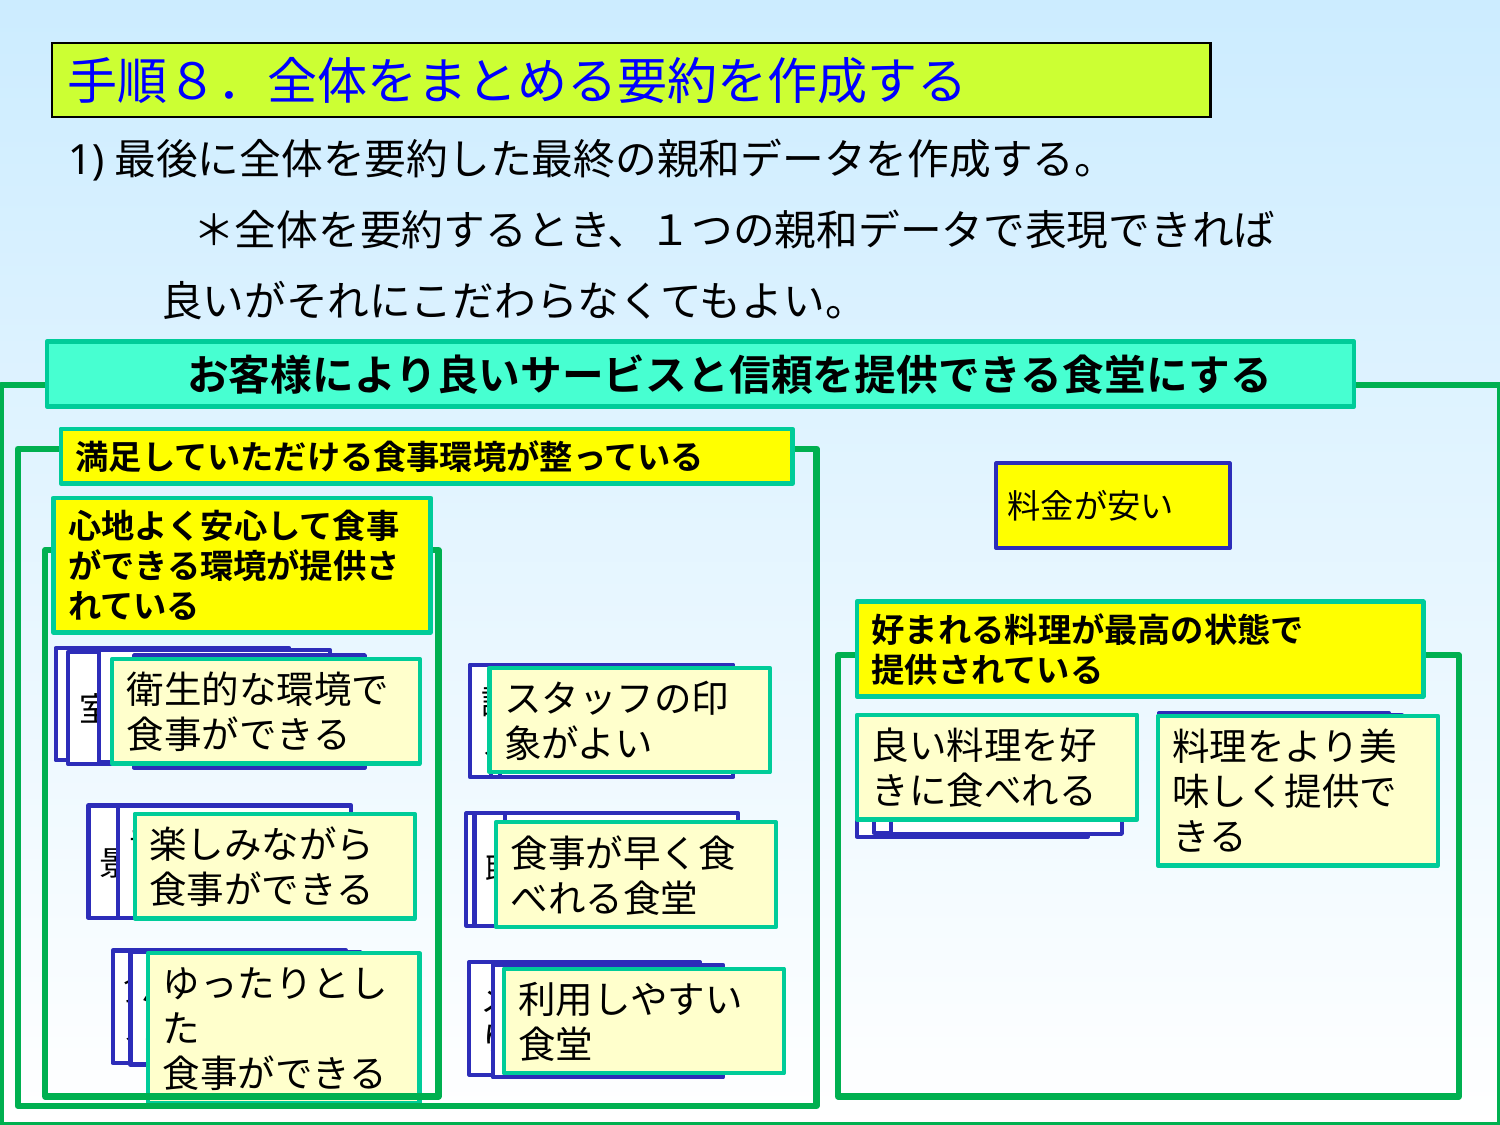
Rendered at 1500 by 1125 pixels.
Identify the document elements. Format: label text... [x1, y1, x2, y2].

text_box [0, 383, 1500, 1125]
text_box 手順８．全体をまとめる要約を作成する [52, 42, 1211, 118]
text_box 1)最後に全体を要約した最終の親和データを作成する。 ＊全体を要約するとき、１つの親和データで表現できれば 良いがそれにこだわらなくてもよい。 [53, 125, 1480, 332]
text_box お客様により良いサービスと信頼を提供できる食堂にする [45, 340, 1356, 409]
